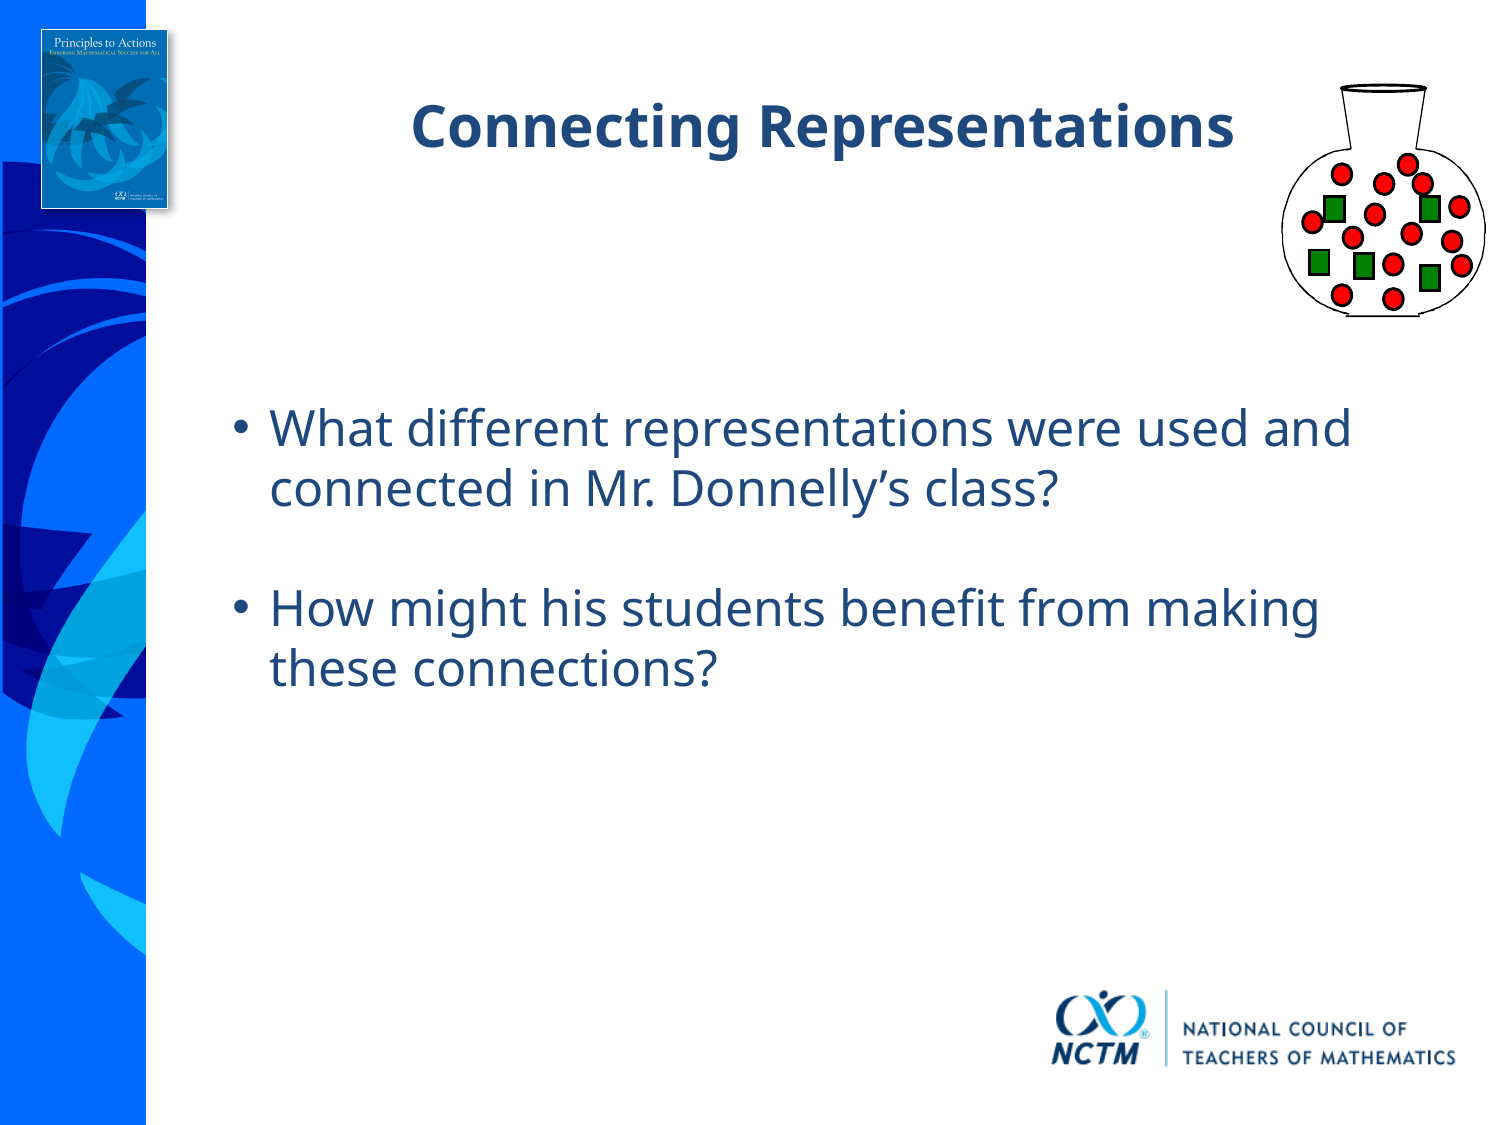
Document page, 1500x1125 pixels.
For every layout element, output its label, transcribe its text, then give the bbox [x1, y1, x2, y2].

picture [1034, 969, 1474, 1085]
picture [0, 0, 168, 1125]
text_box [1281, 84, 1486, 318]
text_box What different representations were used and connected in Mr. Donnelly’s class? How might his students benefit from making these connections? [217, 259, 1413, 947]
text_box Connecting Representations [170, 29, 1500, 218]
